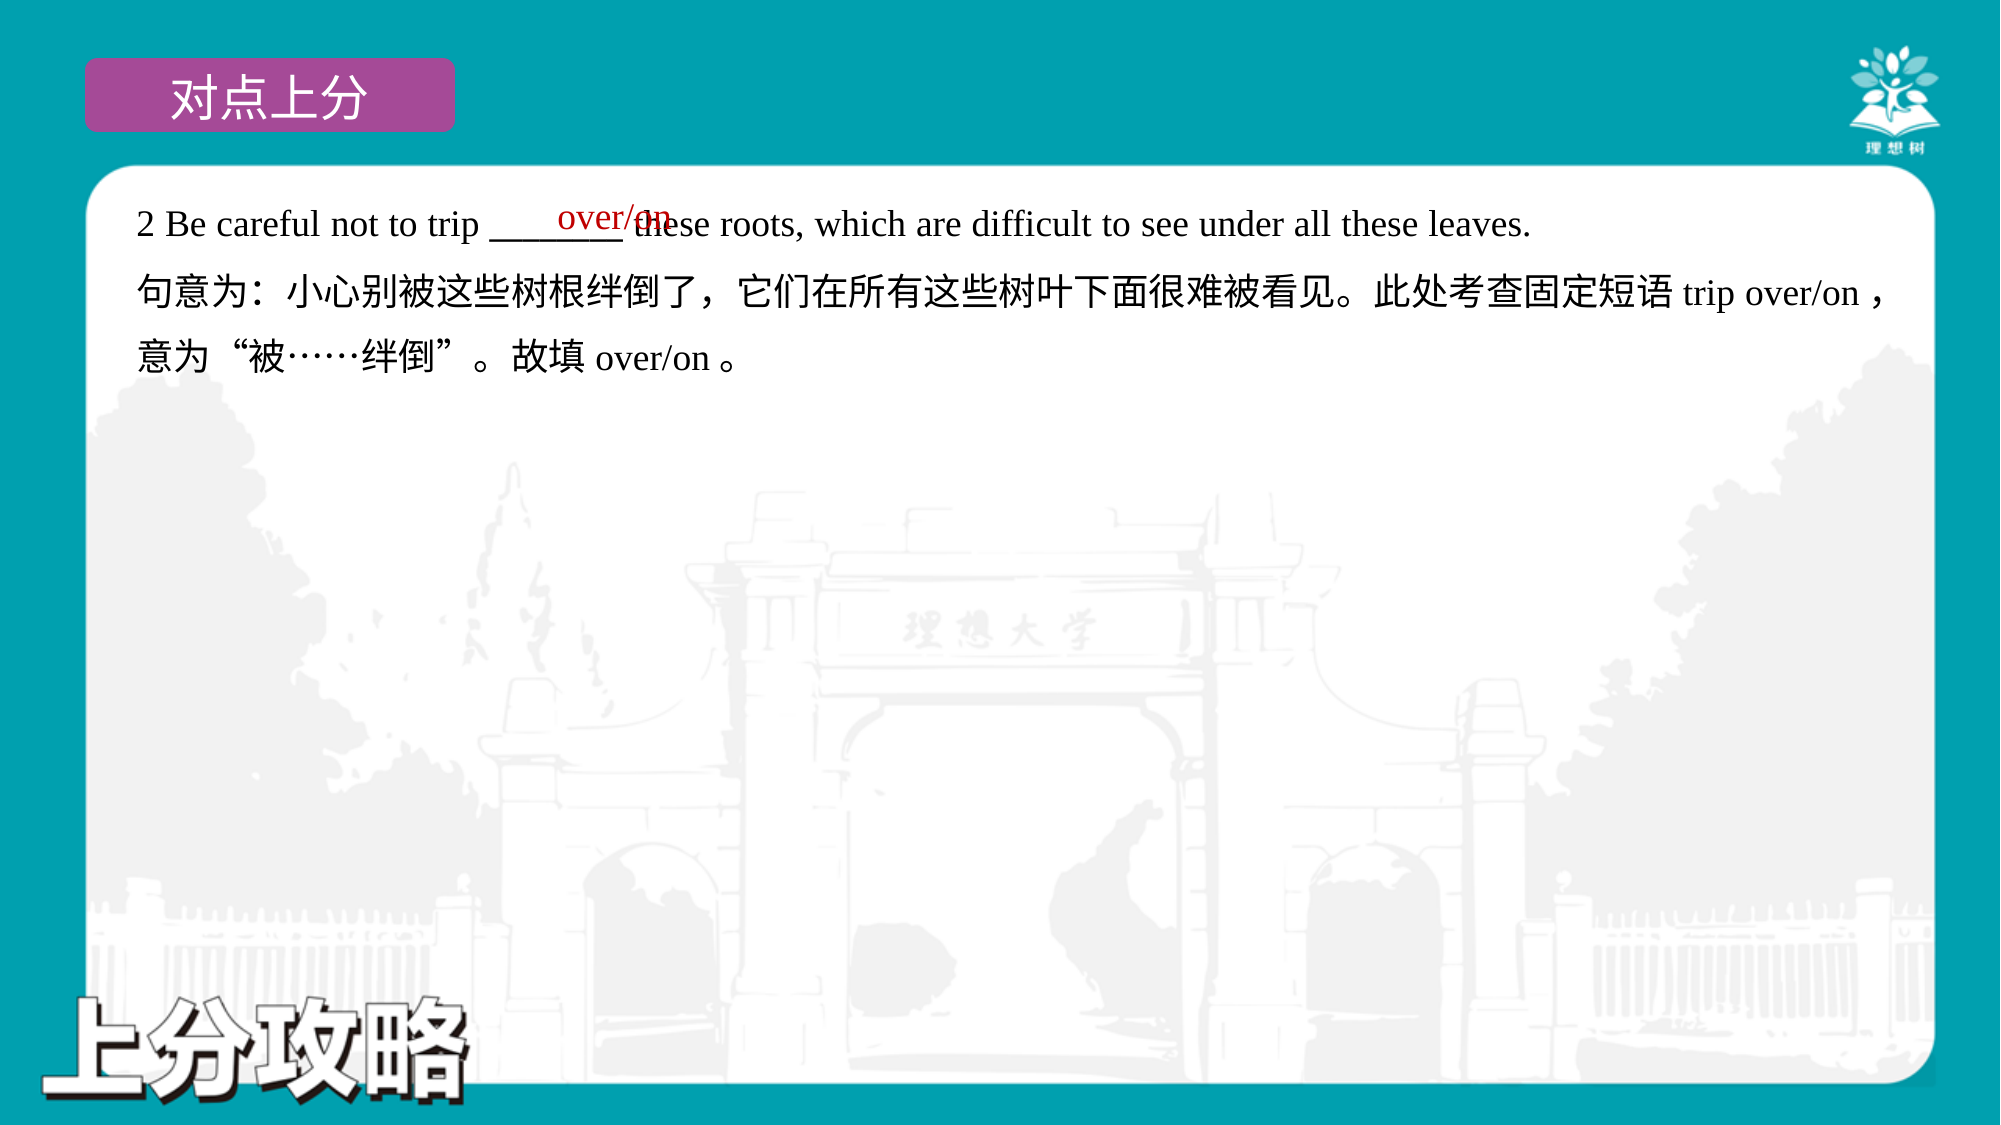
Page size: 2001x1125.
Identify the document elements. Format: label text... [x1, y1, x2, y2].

picture [0, 0, 2000, 1125]
text_box 句意为：小心别被这些树根绊倒了，它们在所有这些树叶下面很难被看见。此处考查固定短语trip over/on， 意为“被……绊倒”。故填over/on。 [136, 244, 1865, 371]
text_box over/on [543, 170, 686, 230]
text_box 2 Be careful not to trip ________ these roots, which are difficult to see under all these leaves. [136, 176, 1865, 237]
